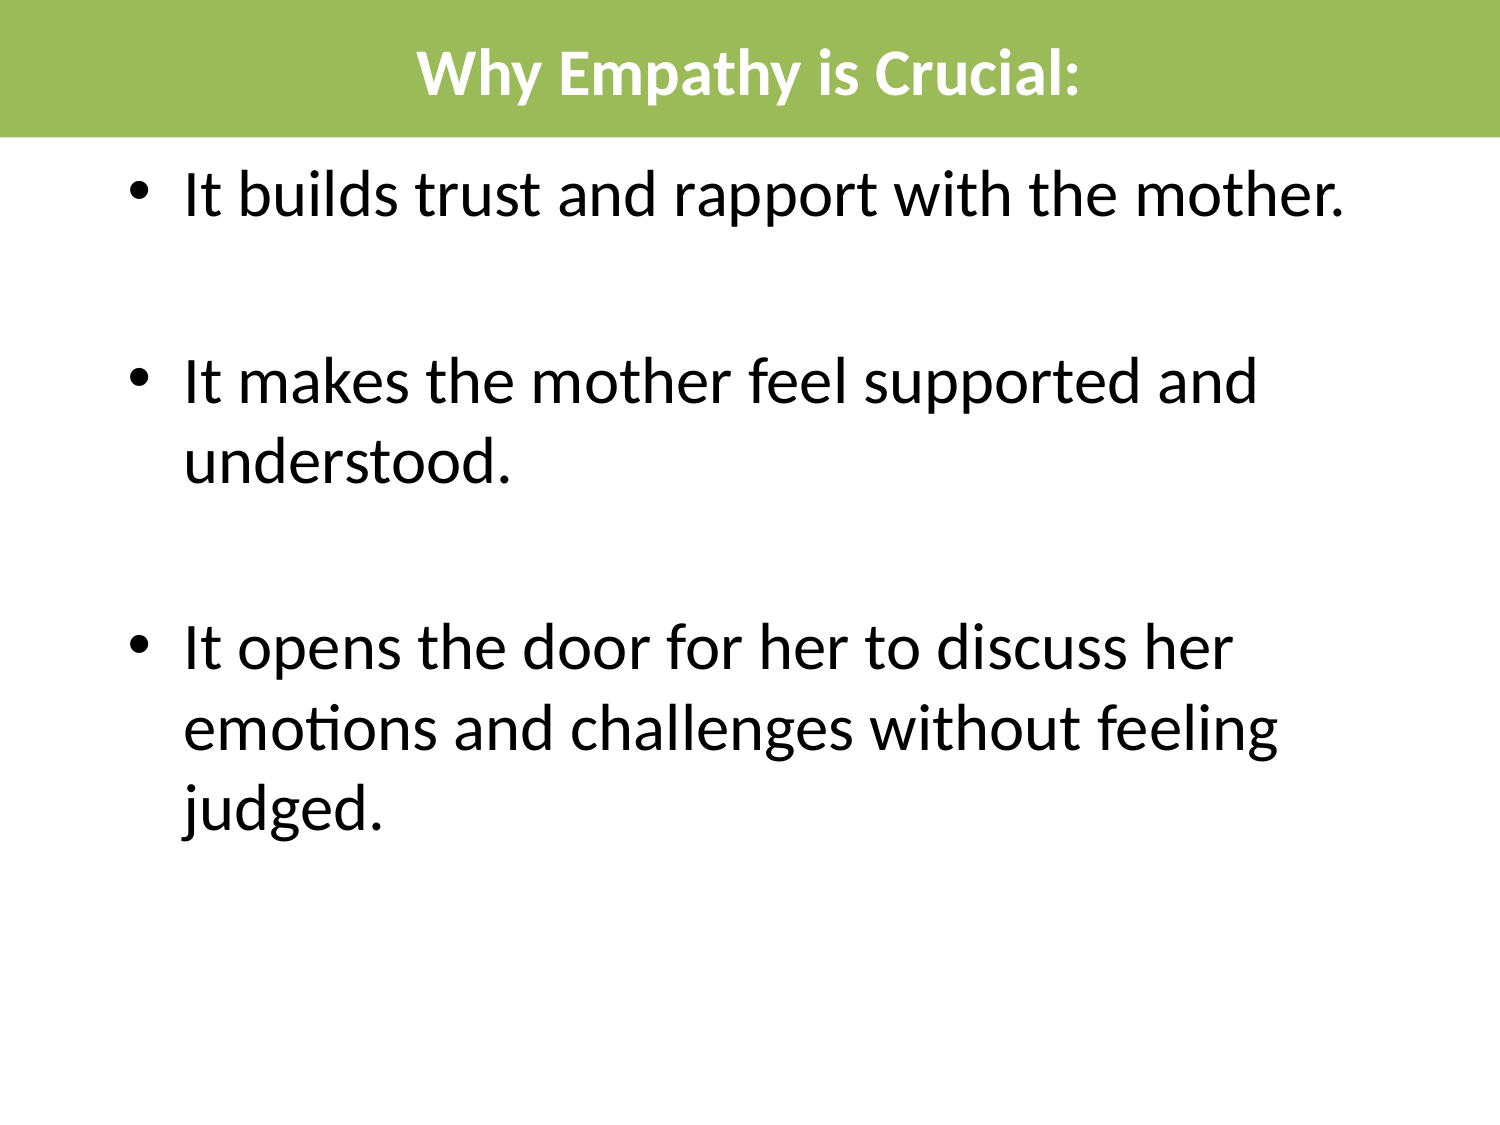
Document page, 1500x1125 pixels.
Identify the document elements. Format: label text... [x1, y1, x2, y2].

text_box Why Empathy is Crucial: [0, 0, 1500, 138]
list It builds trust and rapport with the mother. It makes the mother feel supported and understood. It opens the door for her to discuss her emotions and challenges without feeling judged. [112, 142, 1463, 885]
